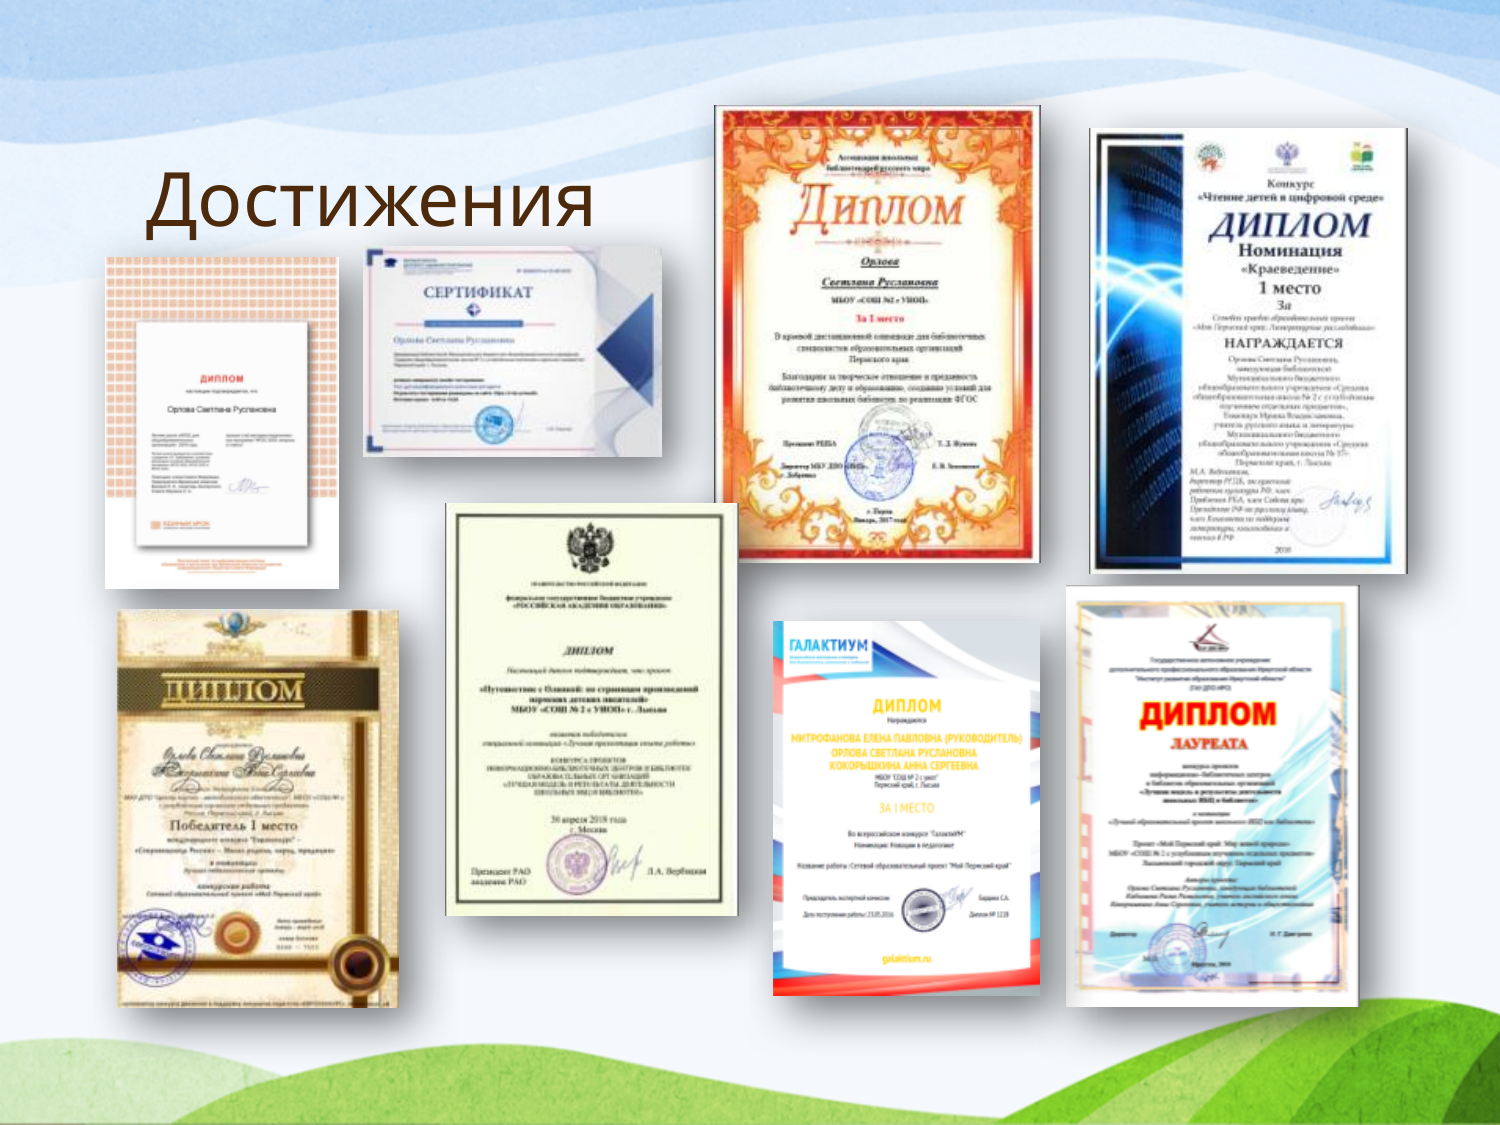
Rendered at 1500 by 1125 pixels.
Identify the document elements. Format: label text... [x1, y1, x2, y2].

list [363, 245, 662, 457]
title Достижения [131, 50, 1369, 243]
picture [0, 0, 1500, 1125]
